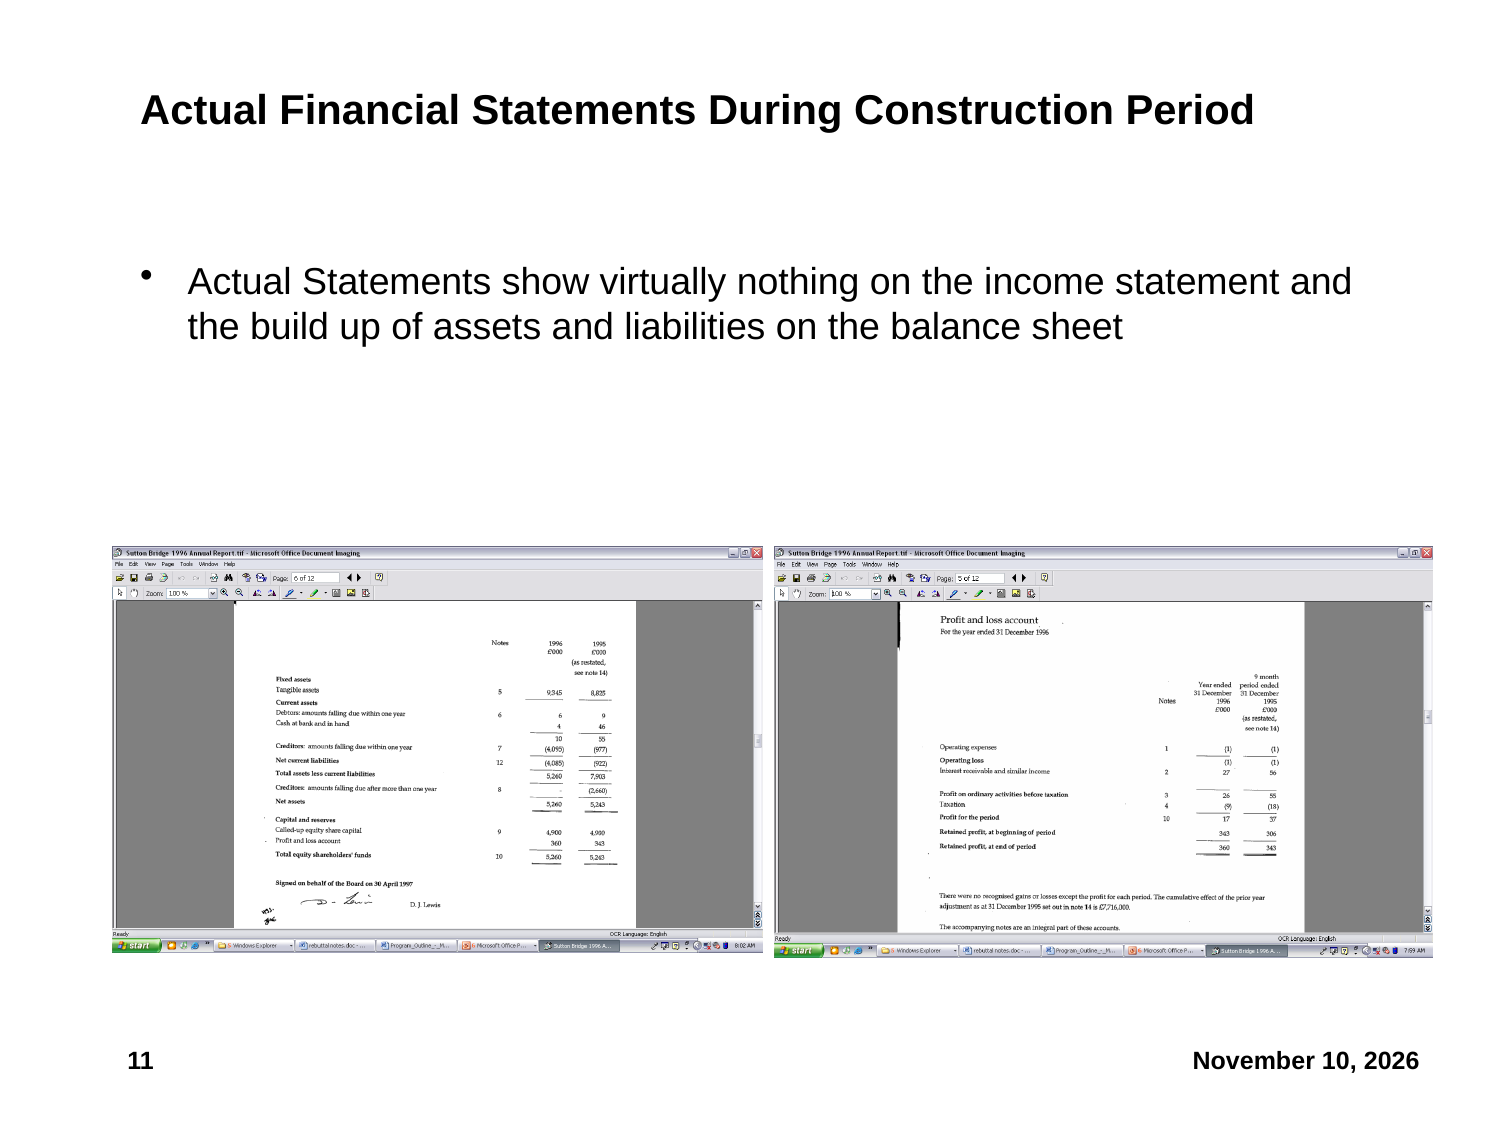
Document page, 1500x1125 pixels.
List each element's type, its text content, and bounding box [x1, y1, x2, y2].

list Actual Statements show virtually nothing on the income statement and the build up of assets and liabilities on the balance sheet [124, 249, 1413, 1001]
title Actual Financial Statements During Construction Period [124, 74, 1376, 226]
picture [112, 546, 763, 954]
picture [774, 546, 1433, 959]
